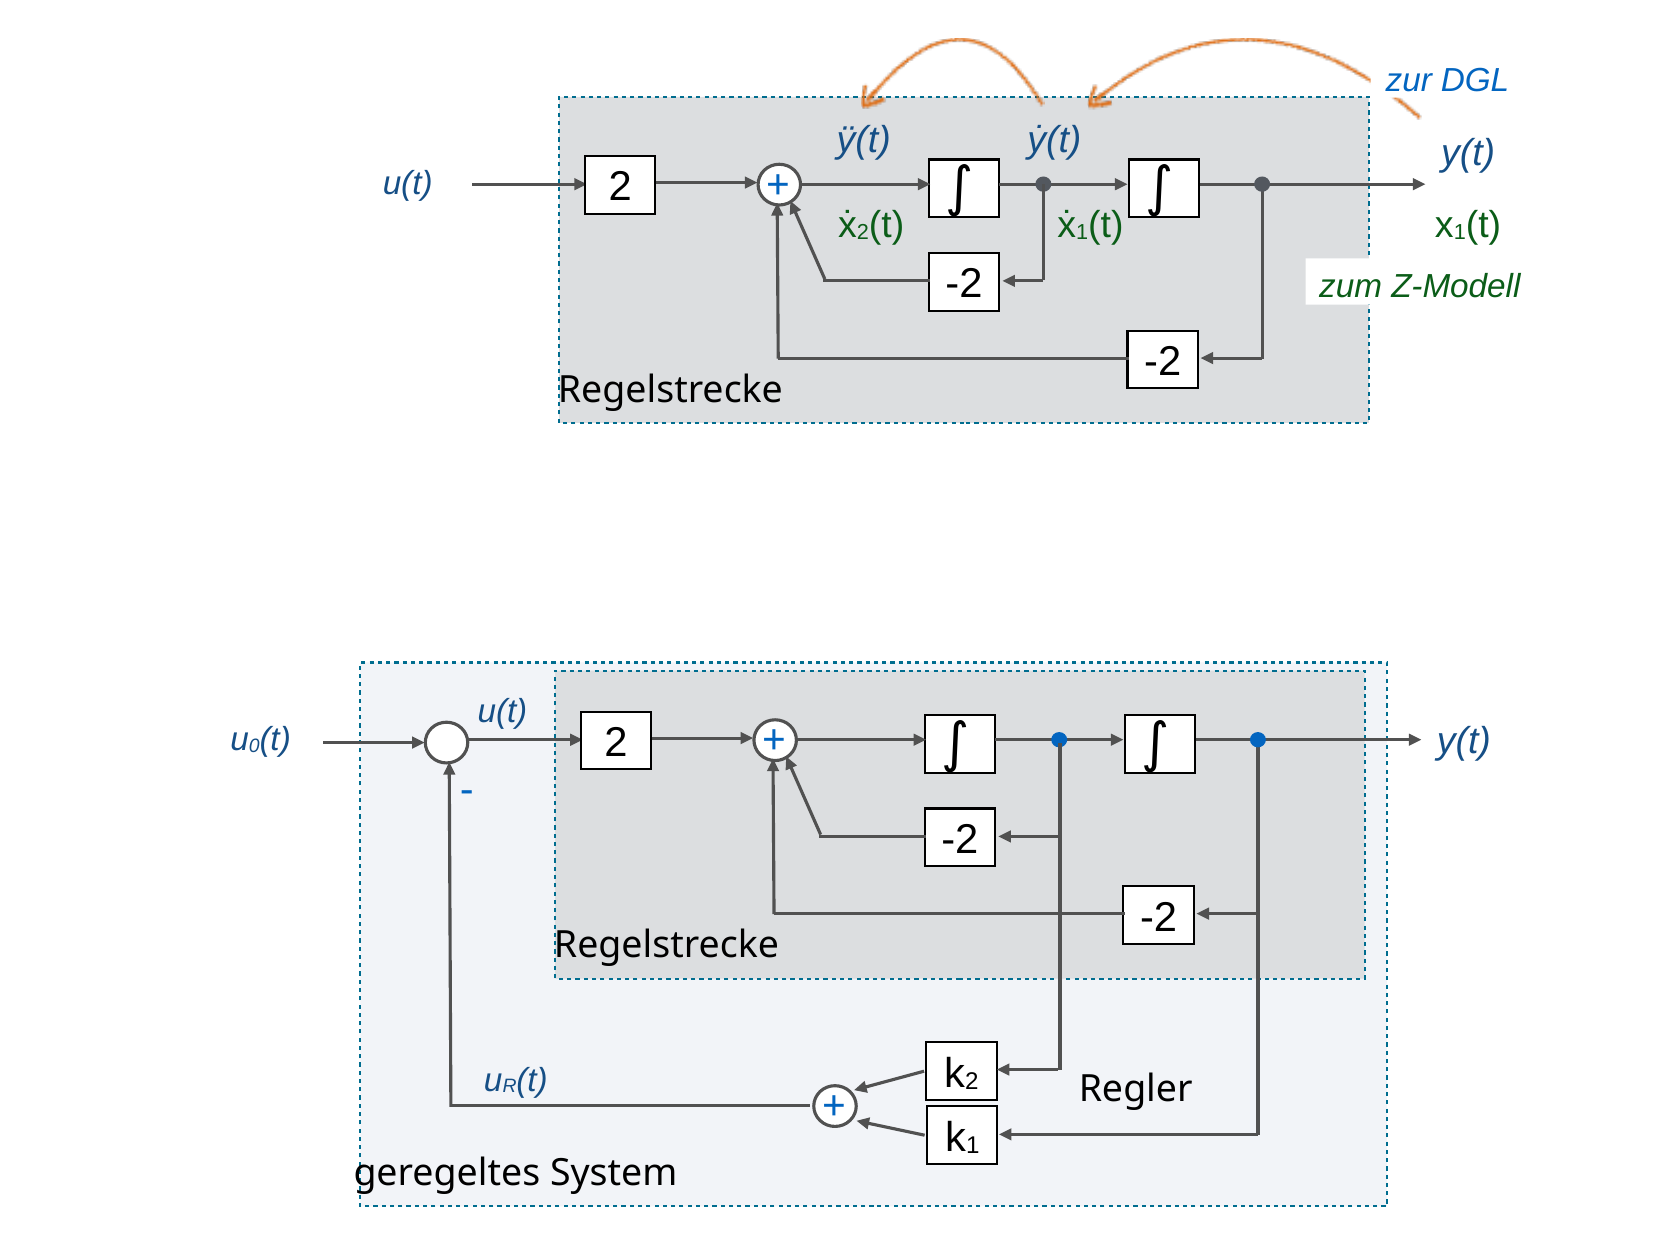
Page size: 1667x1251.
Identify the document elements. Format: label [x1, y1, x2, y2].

text_box [164, 662, 1523, 1207]
text_box [1419, 193, 1528, 253]
text_box [1424, 51, 1525, 98]
picture [1086, 37, 1424, 122]
text_box [364, 154, 461, 214]
picture [861, 38, 1046, 111]
text_box [472, 96, 1535, 424]
